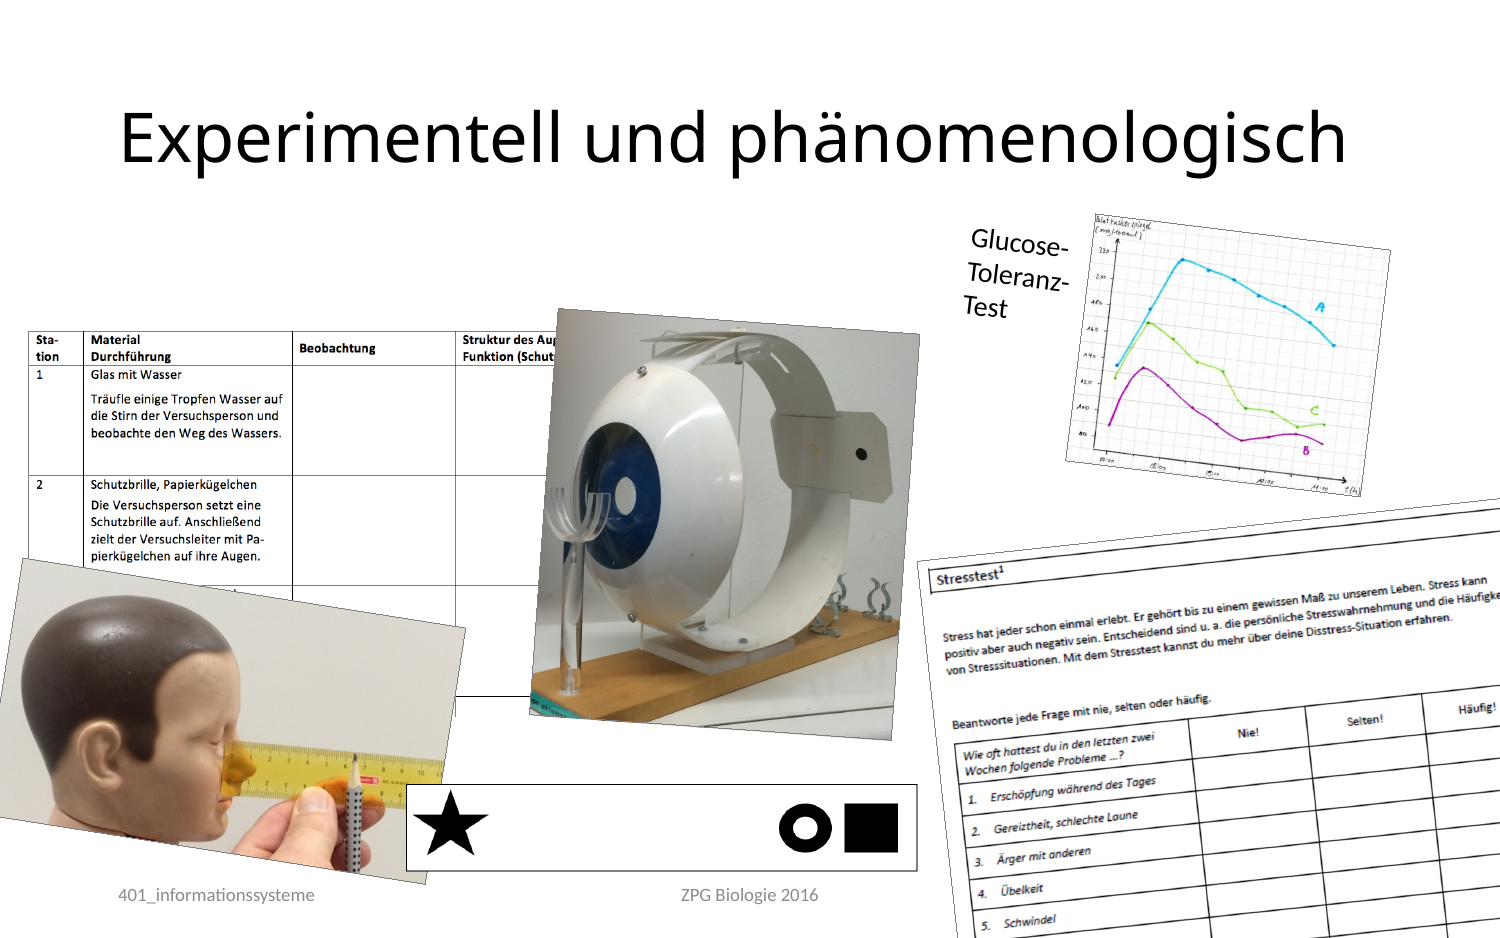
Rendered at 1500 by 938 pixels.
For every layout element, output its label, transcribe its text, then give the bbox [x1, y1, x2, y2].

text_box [58, 244, 661, 641]
picture [919, 499, 1500, 938]
slide_number 401_informationssysteme [103, 868, 441, 919]
picture [0, 322, 918, 872]
picture [1079, 231, 1377, 480]
text_box Glucose-Toleranz-Test [945, 209, 1105, 342]
picture [453, 316, 919, 741]
footer ZPG Biologie 2016 [496, 868, 939, 919]
title Experimentell und phänomenologisch [103, 49, 1397, 232]
